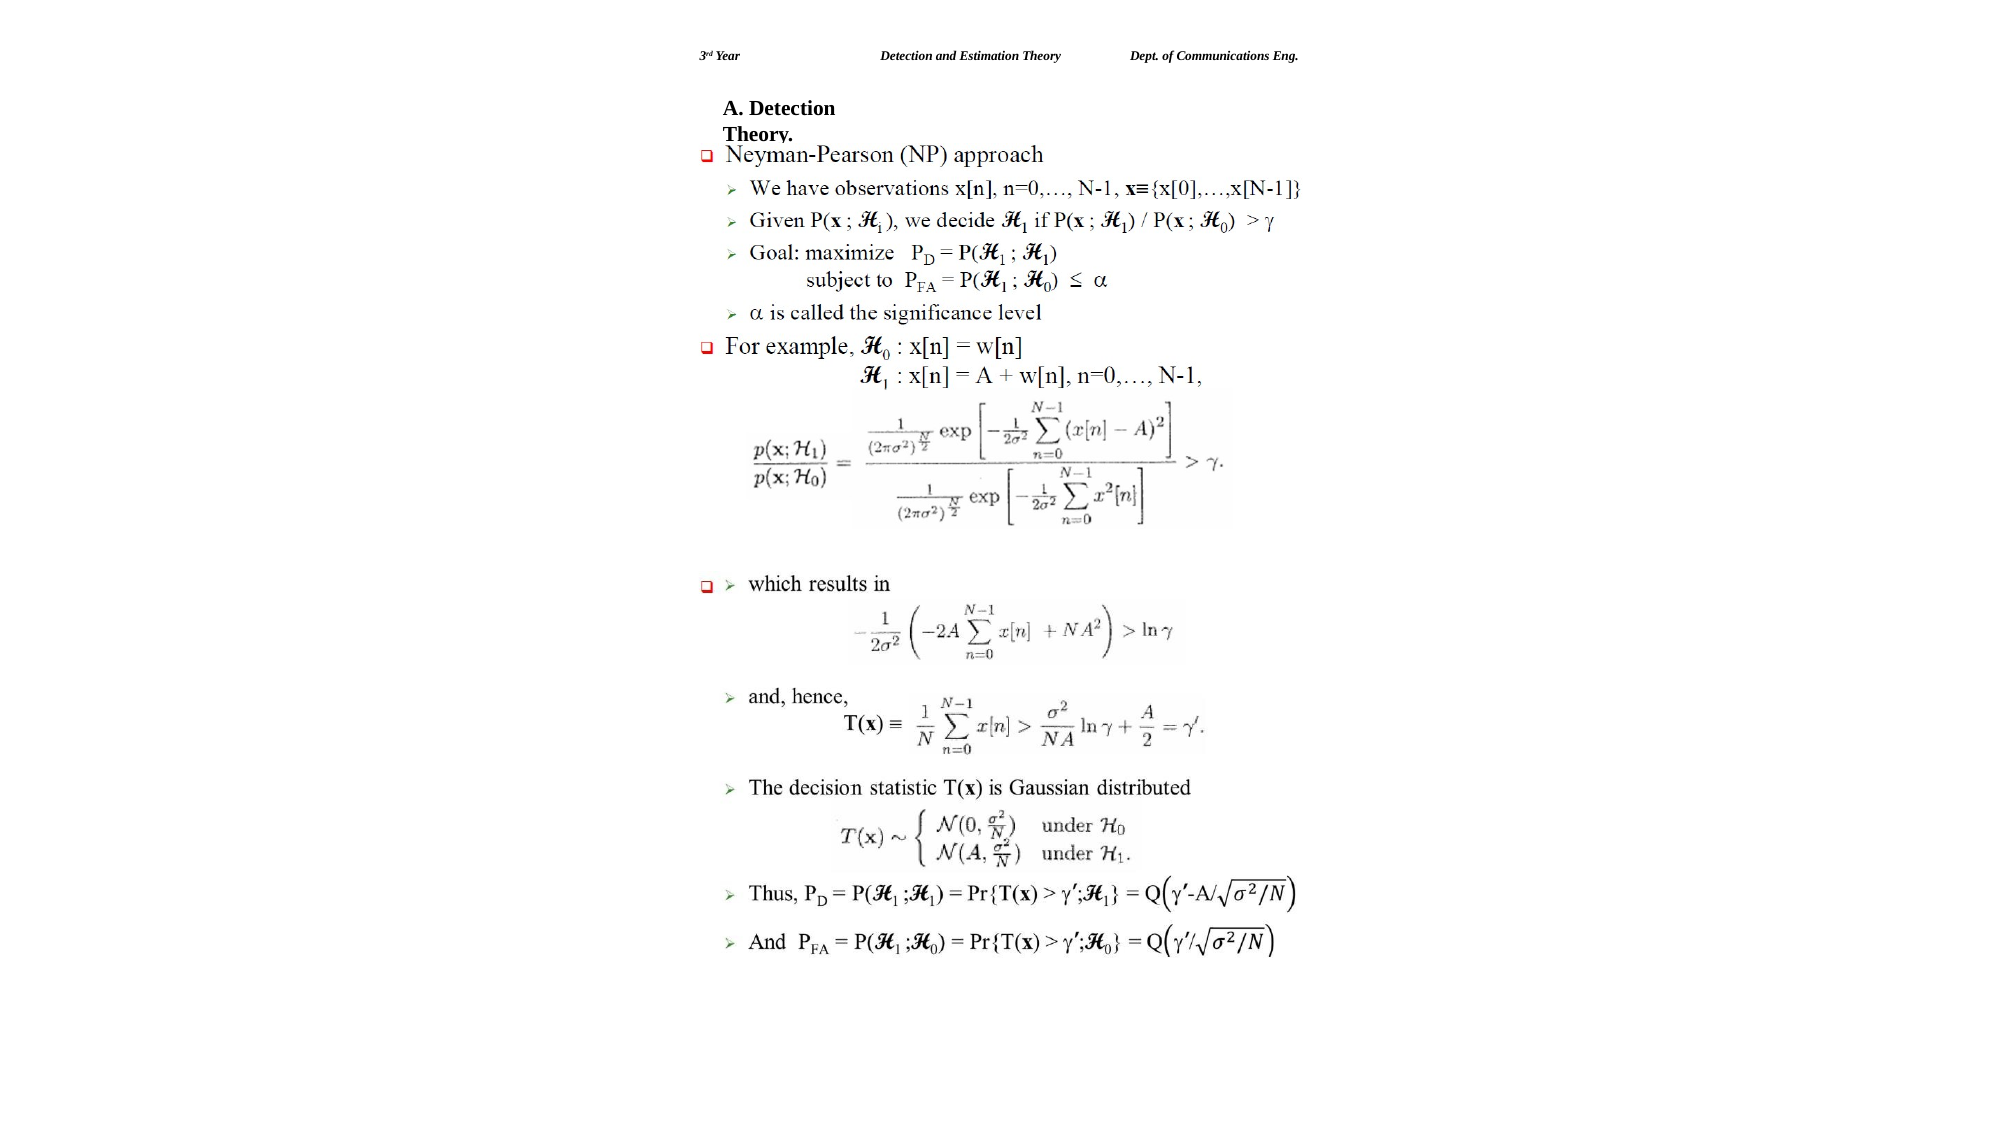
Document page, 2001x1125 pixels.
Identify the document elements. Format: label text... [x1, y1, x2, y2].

text_box [698, 143, 1303, 529]
text_box 3rd Year [698, 45, 745, 63]
text_box A. Detection Theory. [721, 93, 912, 143]
text_box Detection and Estimation Theory [878, 45, 1065, 63]
text_box [698, 571, 1303, 958]
text_box Dept. of Communications Eng. [1128, 45, 1302, 63]
